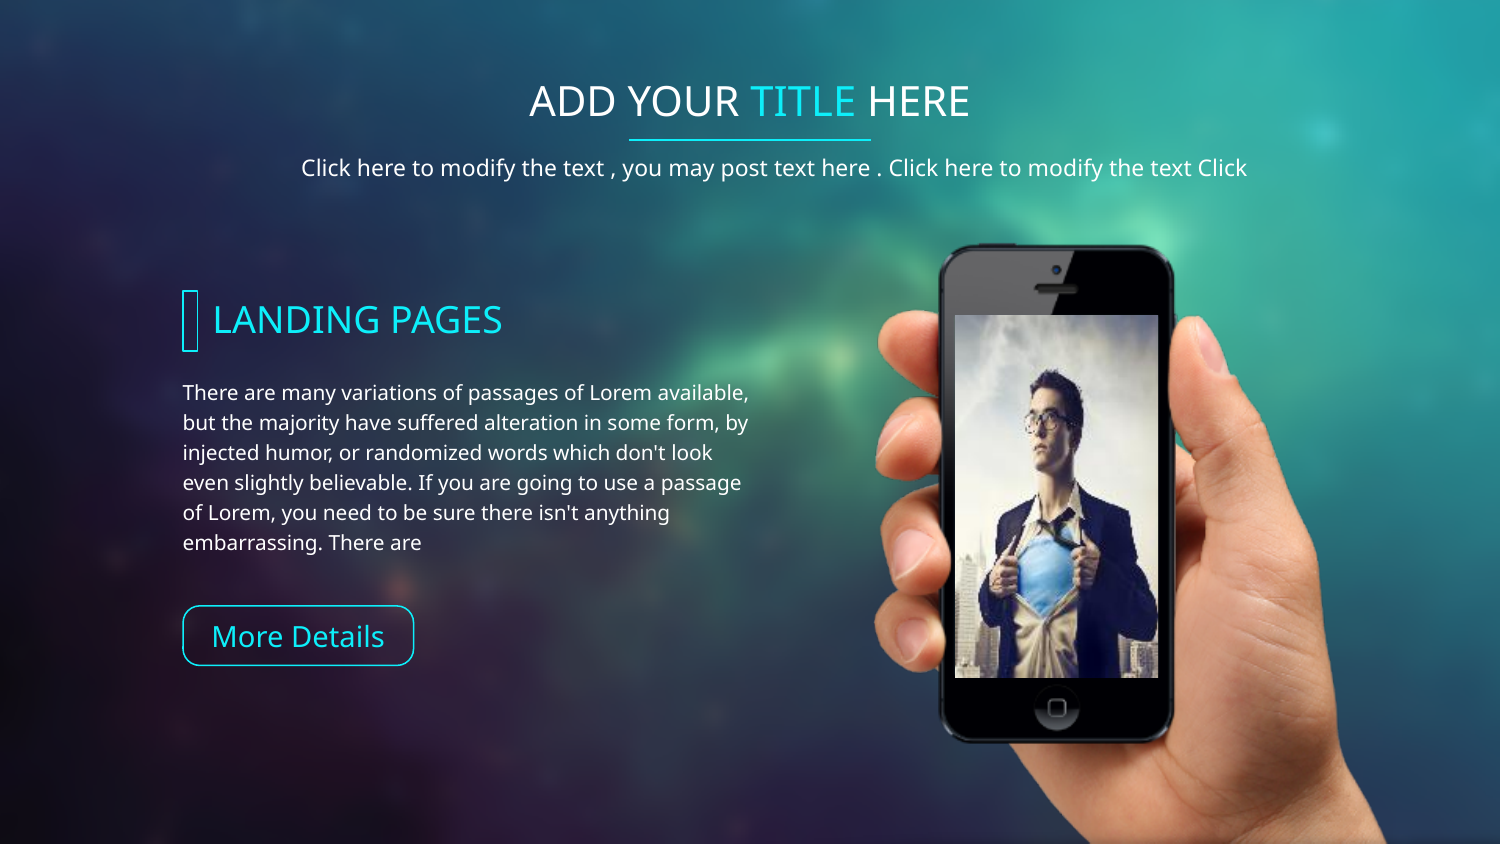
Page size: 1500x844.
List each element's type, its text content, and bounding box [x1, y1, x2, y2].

picture [0, 0, 1500, 844]
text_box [720, 242, 1500, 844]
text_box LANDING PAGES [197, 289, 576, 349]
text_box There are many variations of passages of Lorem available, but the majority have suffered alteration in some form, by injected humor, or randomized words which don't look even slightly believable. If you are going to use a passage of Lorem, you need to be sure there isn't anything embarrassing. There are [167, 367, 715, 557]
text_box More Details [183, 605, 414, 666]
text_box [181, 289, 200, 353]
